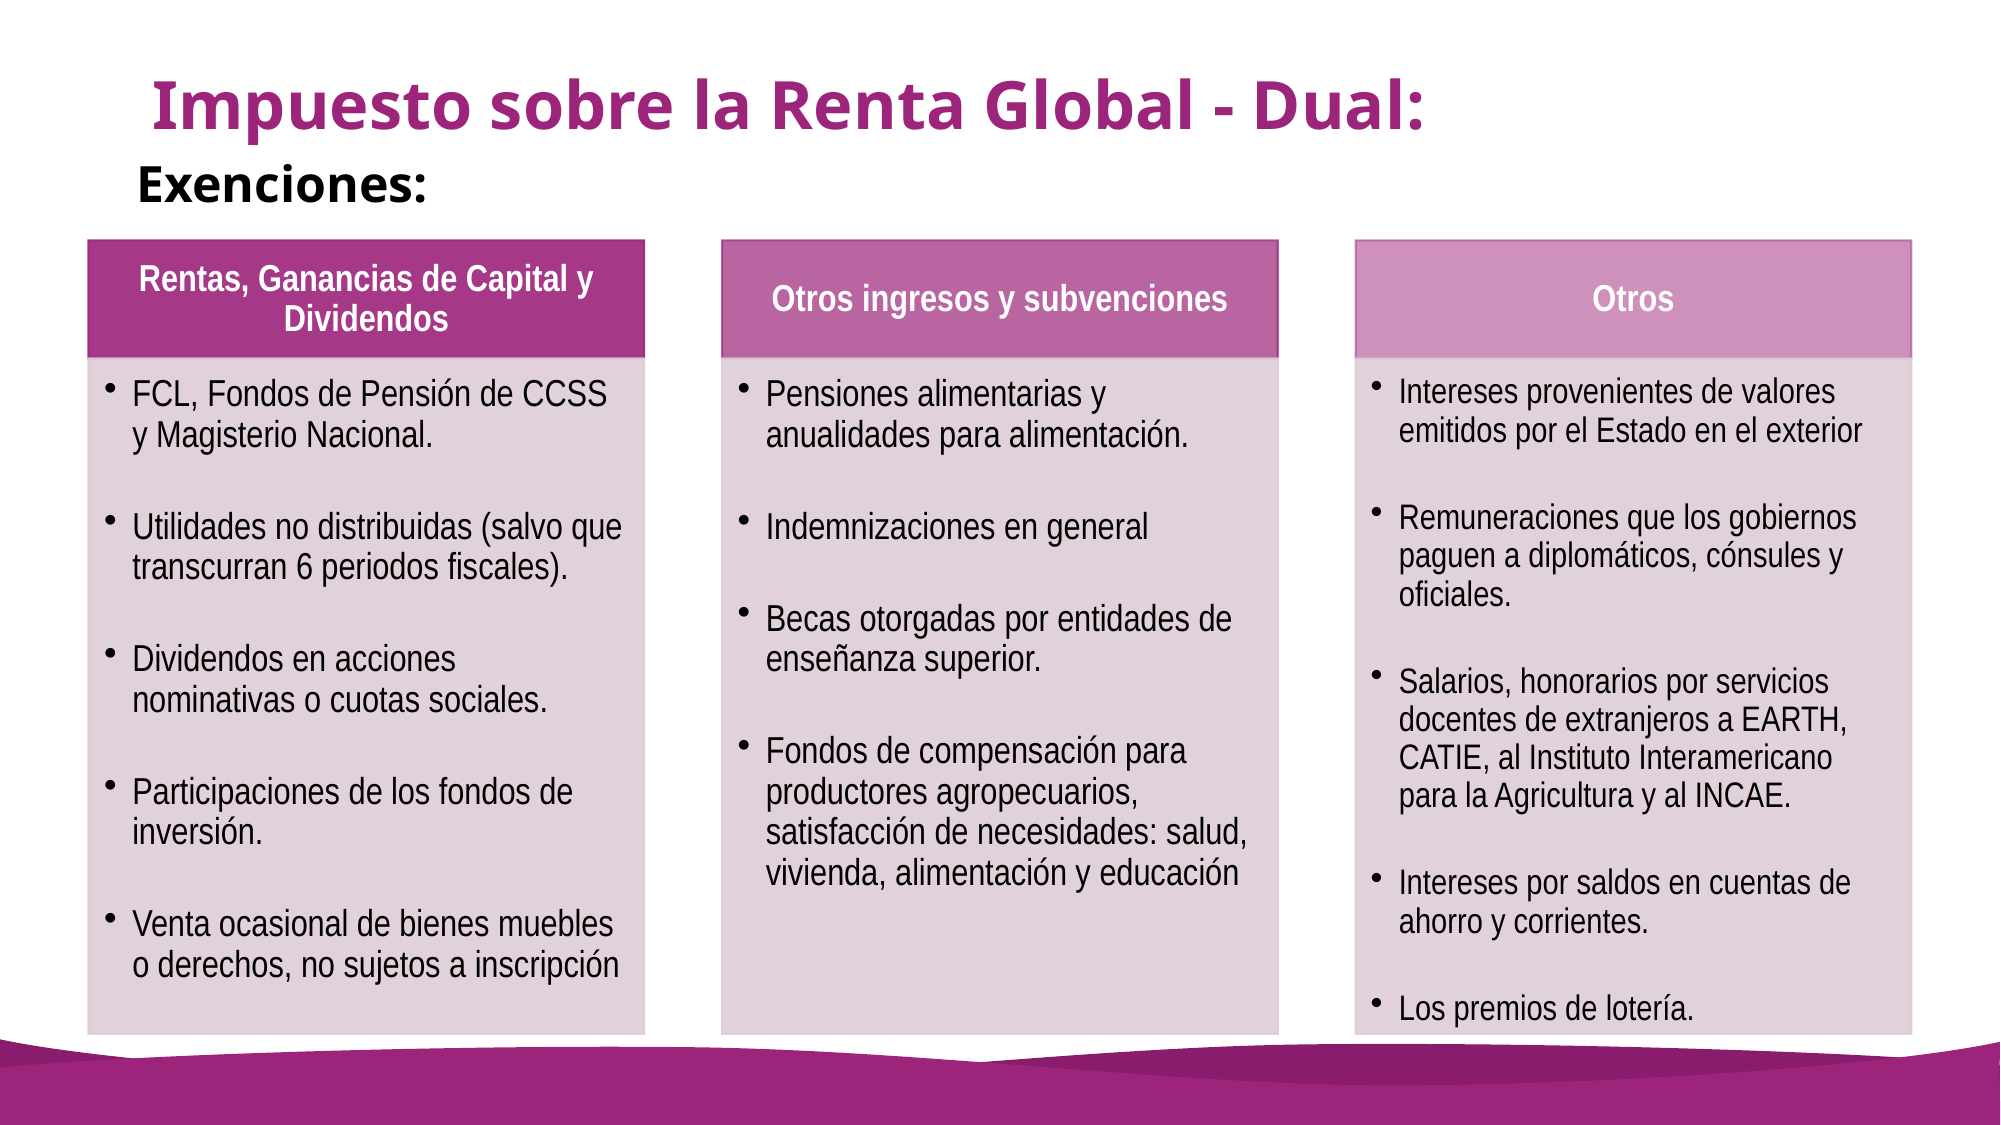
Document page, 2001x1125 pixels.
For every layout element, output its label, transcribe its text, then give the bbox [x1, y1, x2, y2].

title Impuesto sobre la Renta Global - Dual: [137, 26, 1863, 191]
list Exenciones: [121, 152, 1934, 238]
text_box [87, 237, 1913, 1038]
